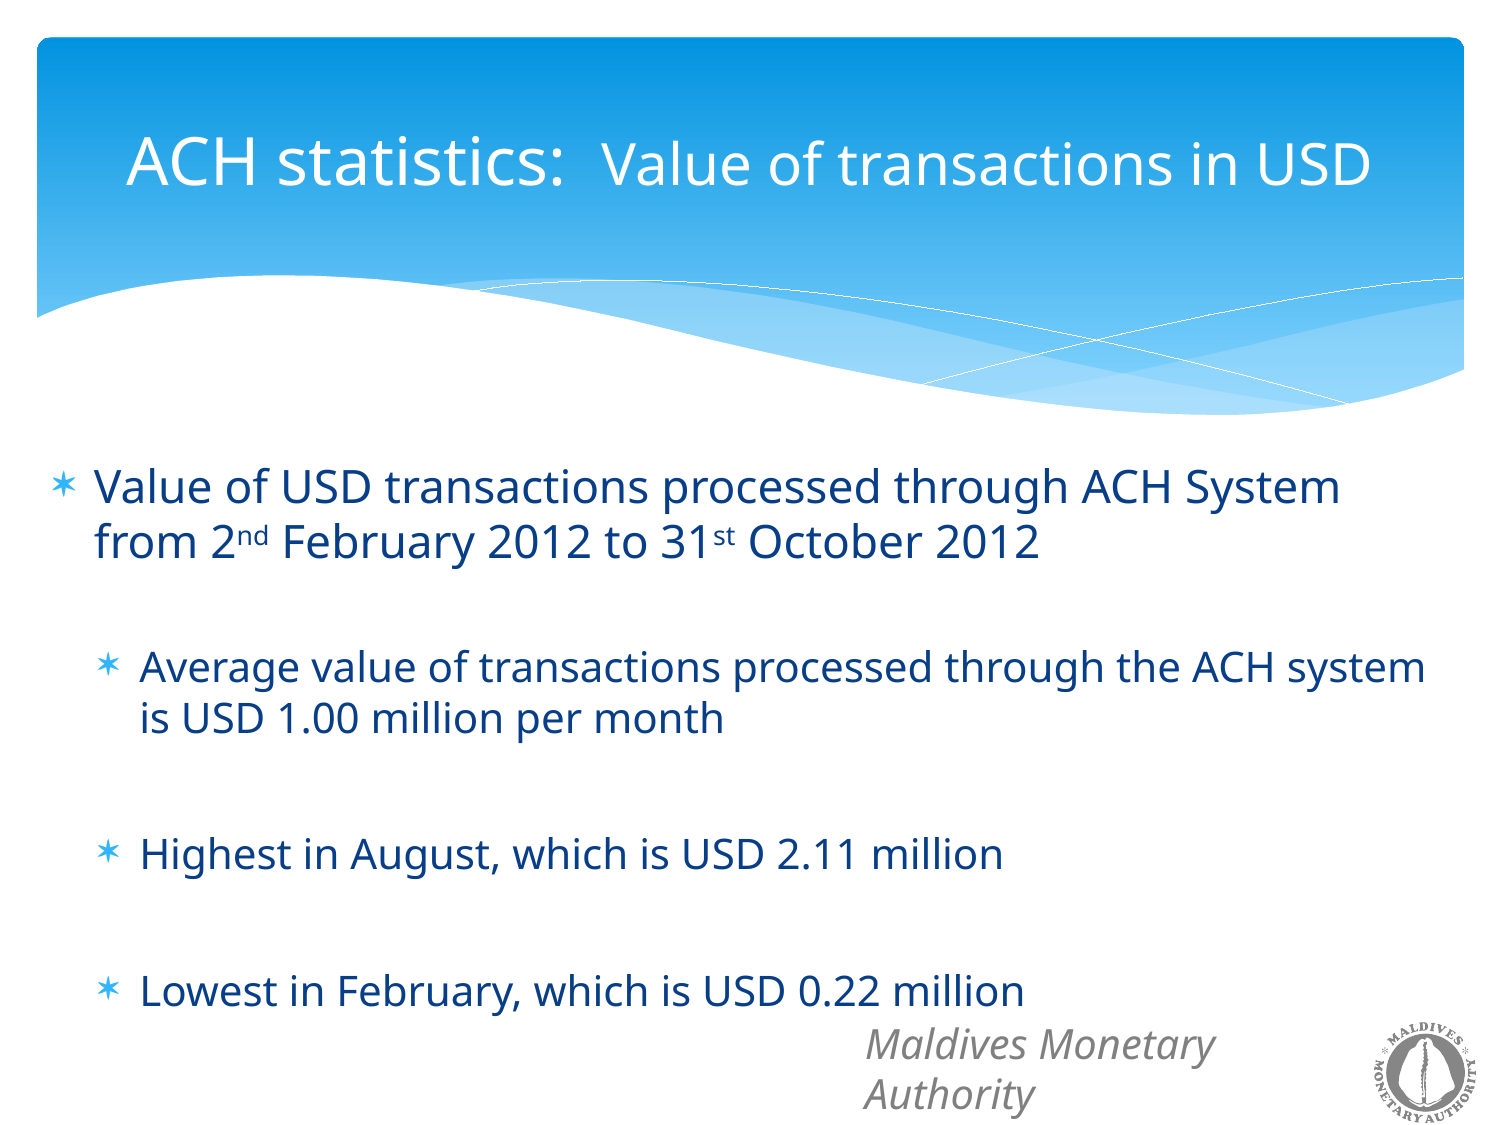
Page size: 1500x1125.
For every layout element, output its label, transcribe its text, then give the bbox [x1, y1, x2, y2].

list Value of USD transactions processed through ACH System from 2nd February 2012 to 31st October 2012 Average value of transactions processed through the ACH system is USD 1.00 million per month Highest in August, which is USD 2.11 million Lowest in February, which is USD 0.22 million [37, 450, 1463, 1023]
footer Maldives Monetary Authority [849, 1037, 1368, 1098]
picture [1374, 1022, 1476, 1123]
title ACH statistics: Value of transactions in USD [75, 55, 1425, 261]
